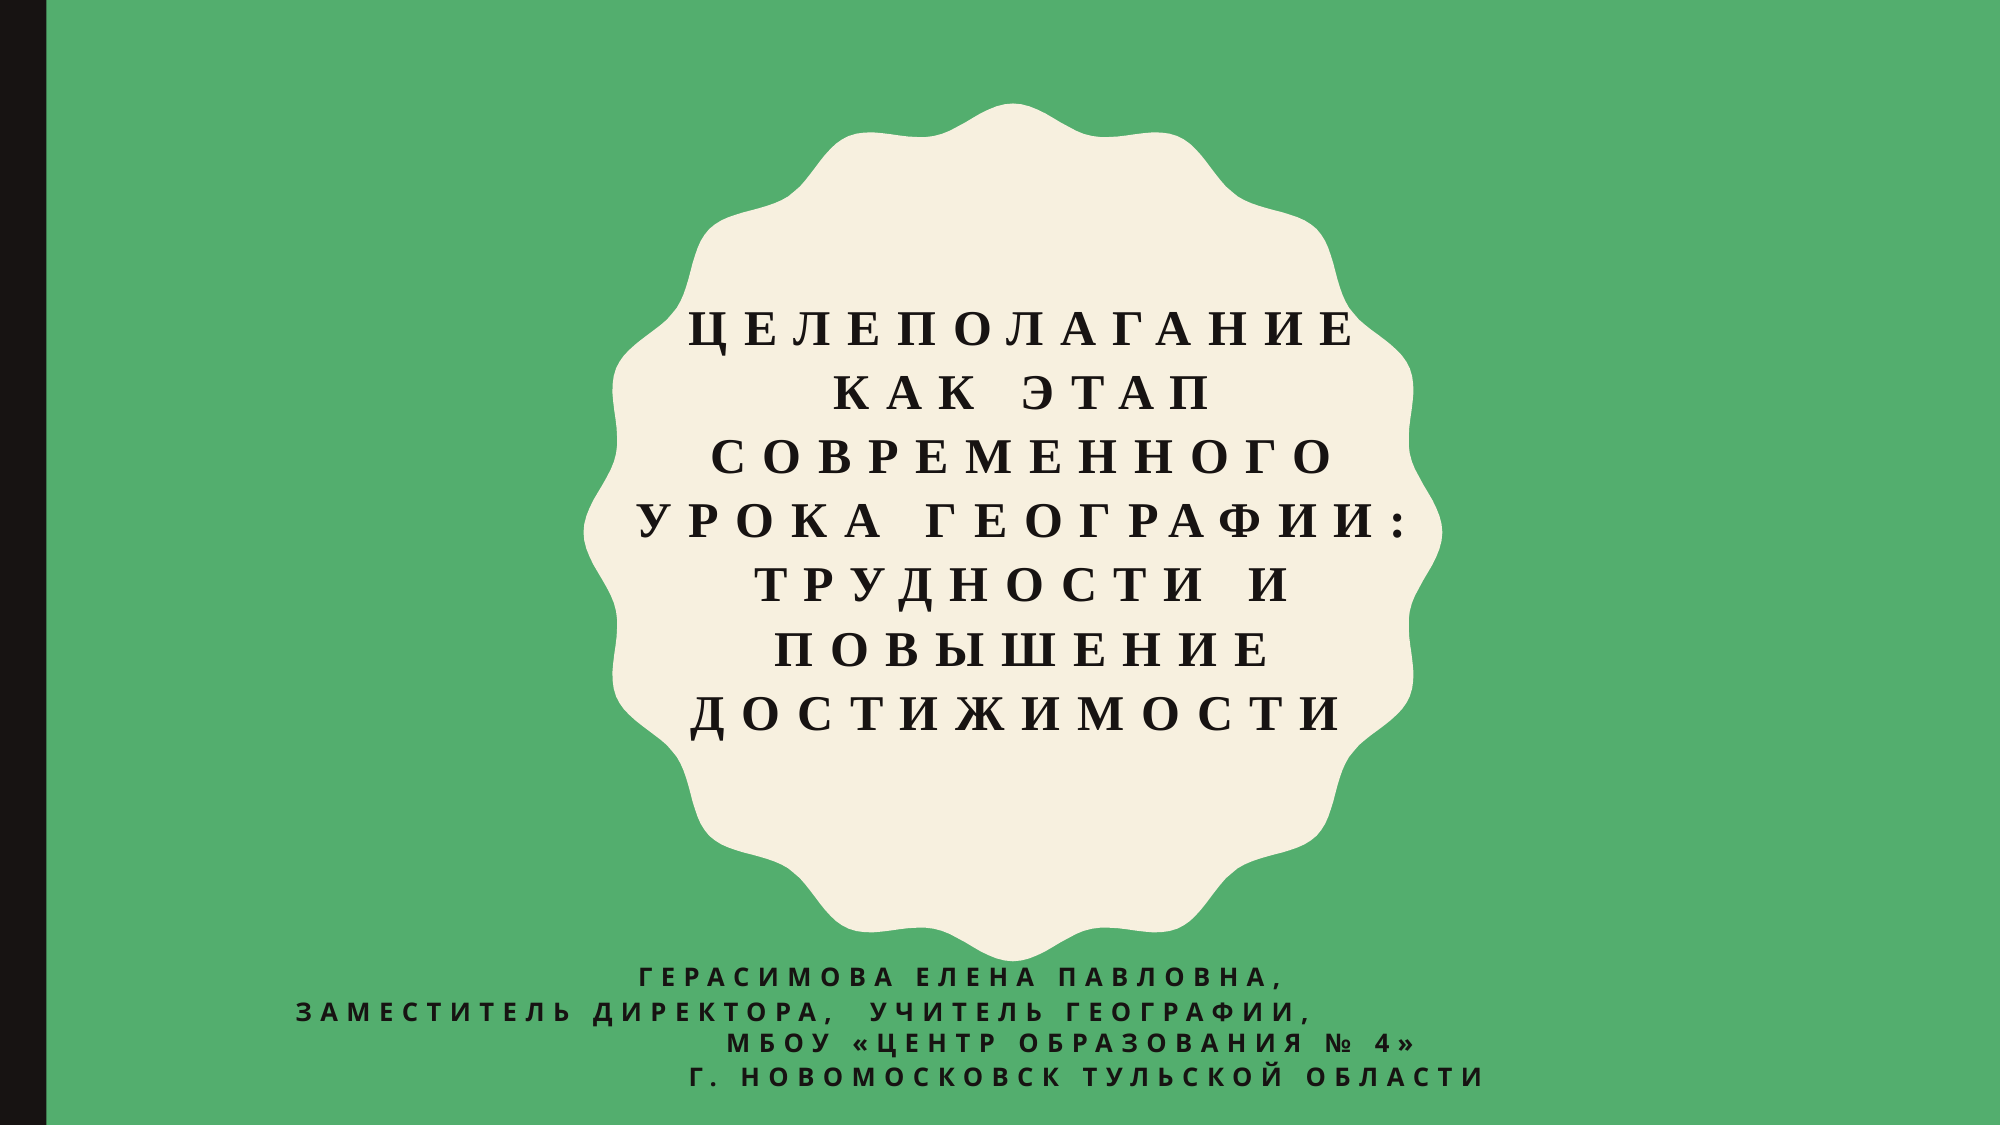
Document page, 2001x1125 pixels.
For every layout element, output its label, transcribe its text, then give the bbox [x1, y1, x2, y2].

title Целеполагание как этап современного урока географии: трудности и повышение достижимости [592, 230, 1467, 800]
subtitle Герасимова Елена Павловна, заместитель директора, учитель географии, МБОУ «Центр образования № 4» г. Новомосковск Тульской области [245, 950, 1836, 1103]
